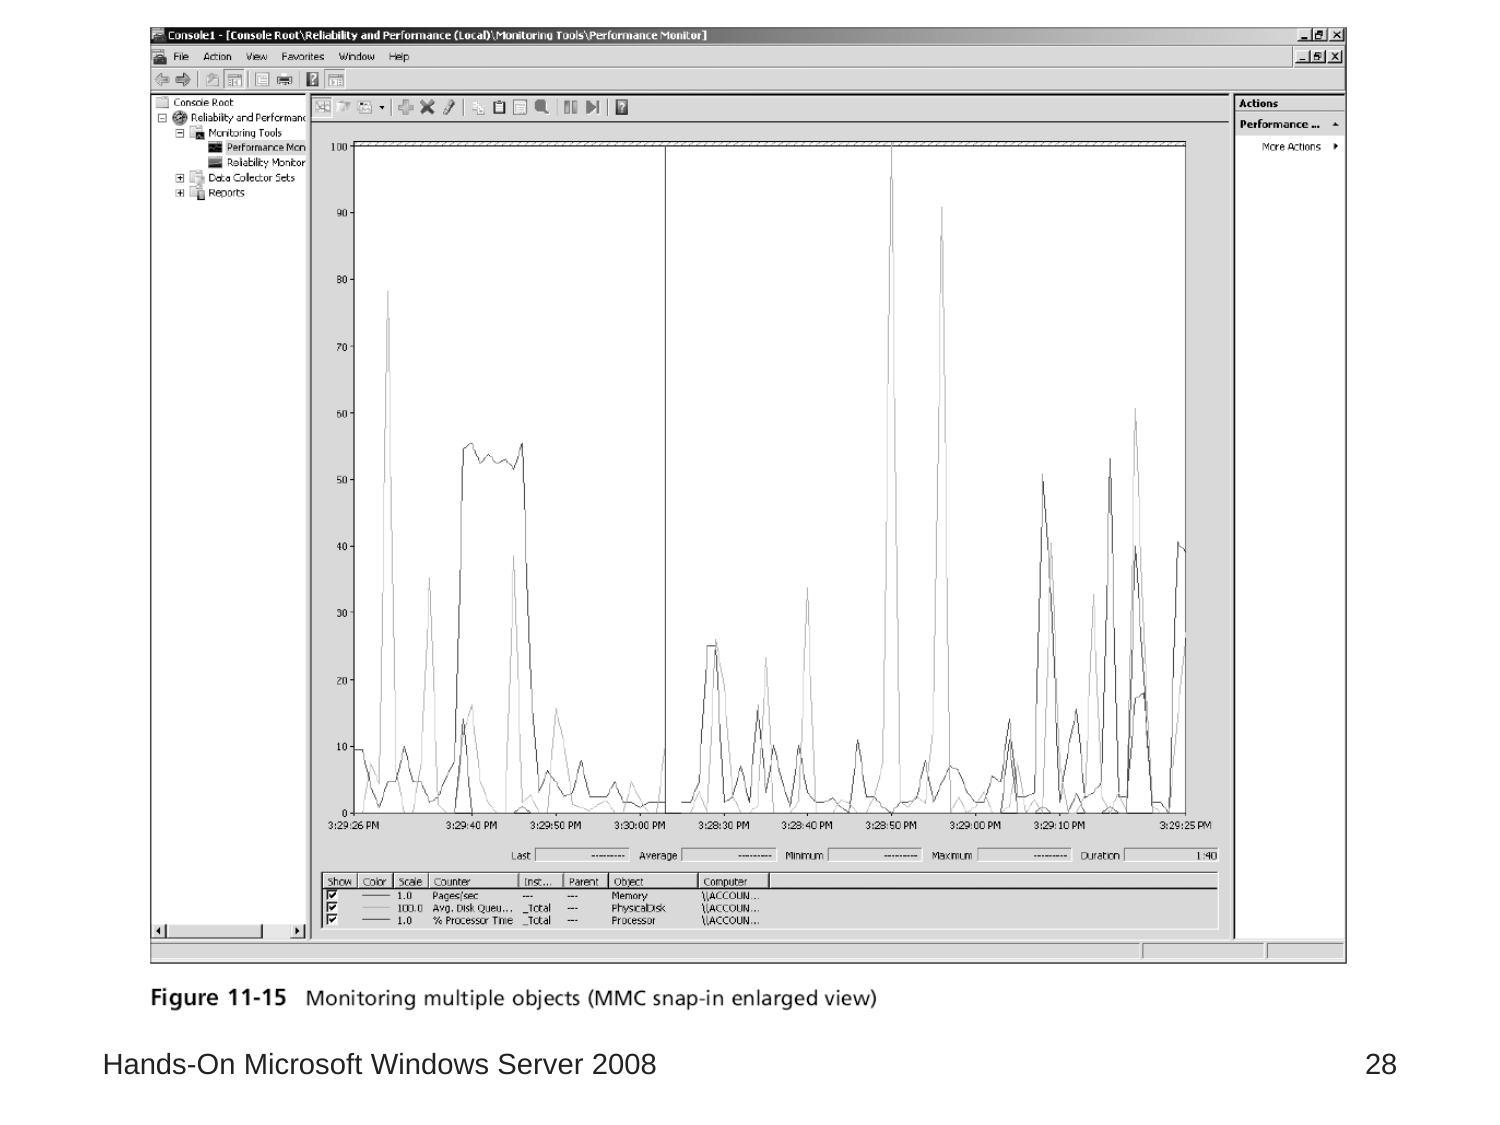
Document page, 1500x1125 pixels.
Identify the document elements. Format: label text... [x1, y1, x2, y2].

slide_number 28 [1074, 1037, 1413, 1101]
picture [147, 24, 1351, 1014]
footer Hands-On Microsoft Windows Server 2008 [87, 1037, 1051, 1101]
